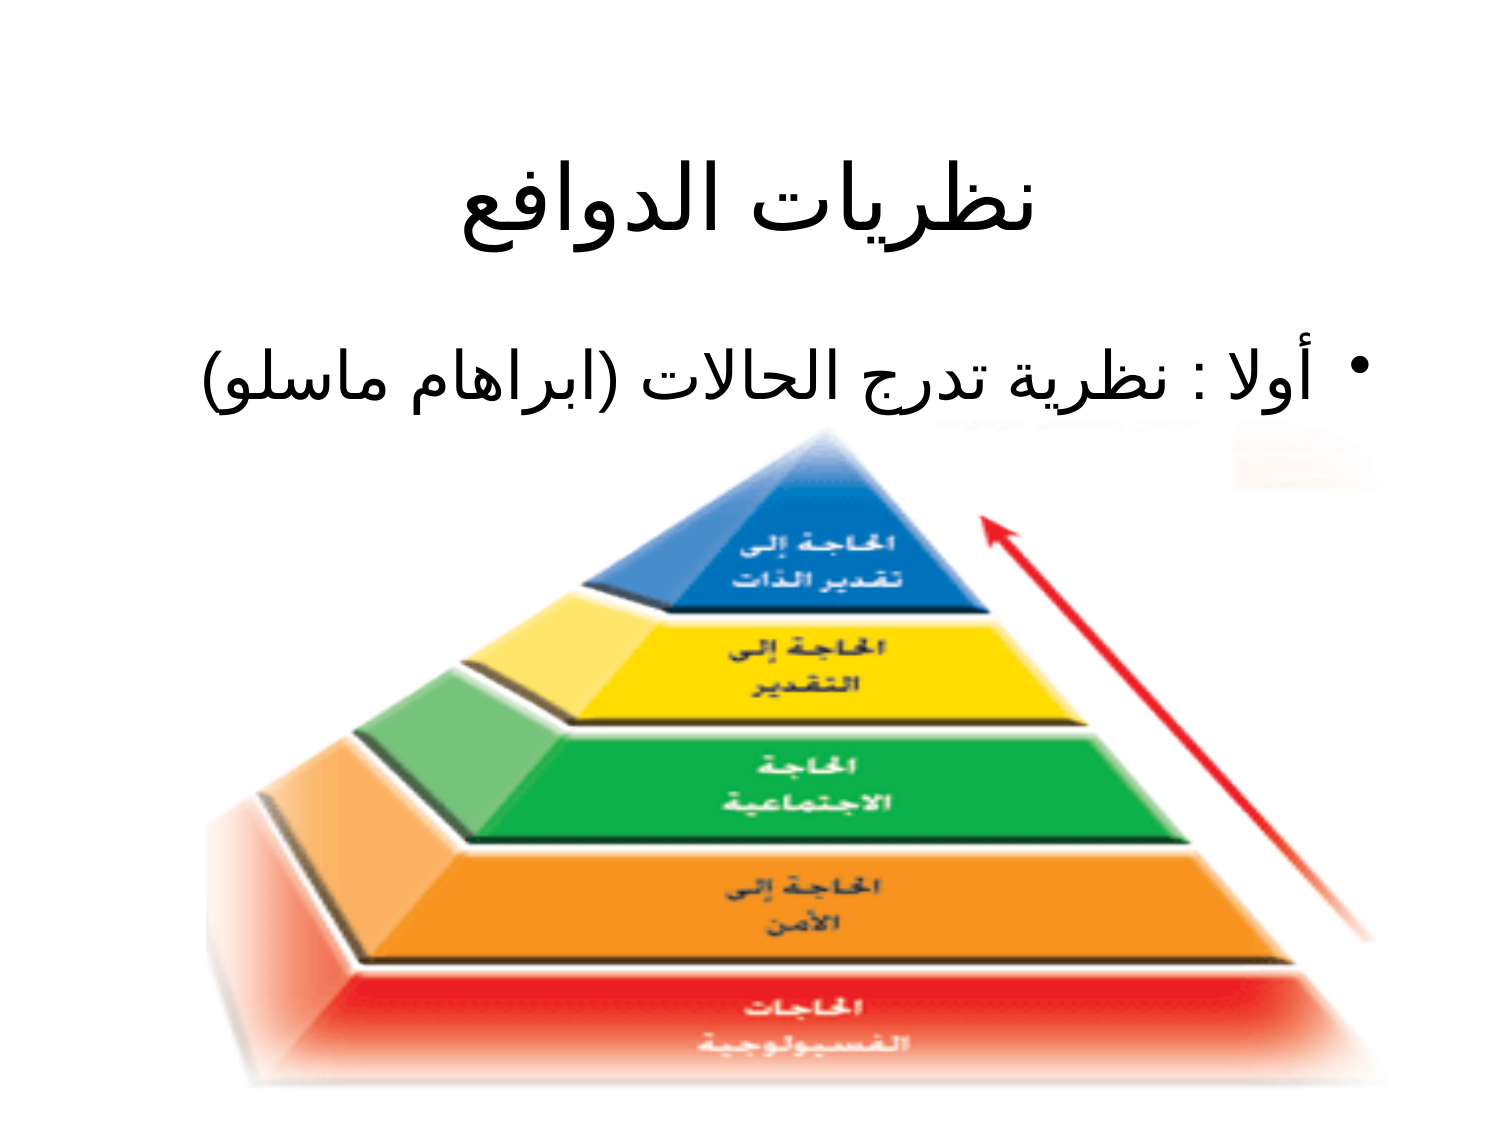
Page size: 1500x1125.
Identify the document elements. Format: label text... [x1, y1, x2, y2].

picture [206, 420, 1389, 1095]
title نظريات الدوافع [112, 99, 1388, 288]
list أولا : نظرية تدرج الحالات (ابراهام ماسلو) [112, 324, 1388, 1001]
